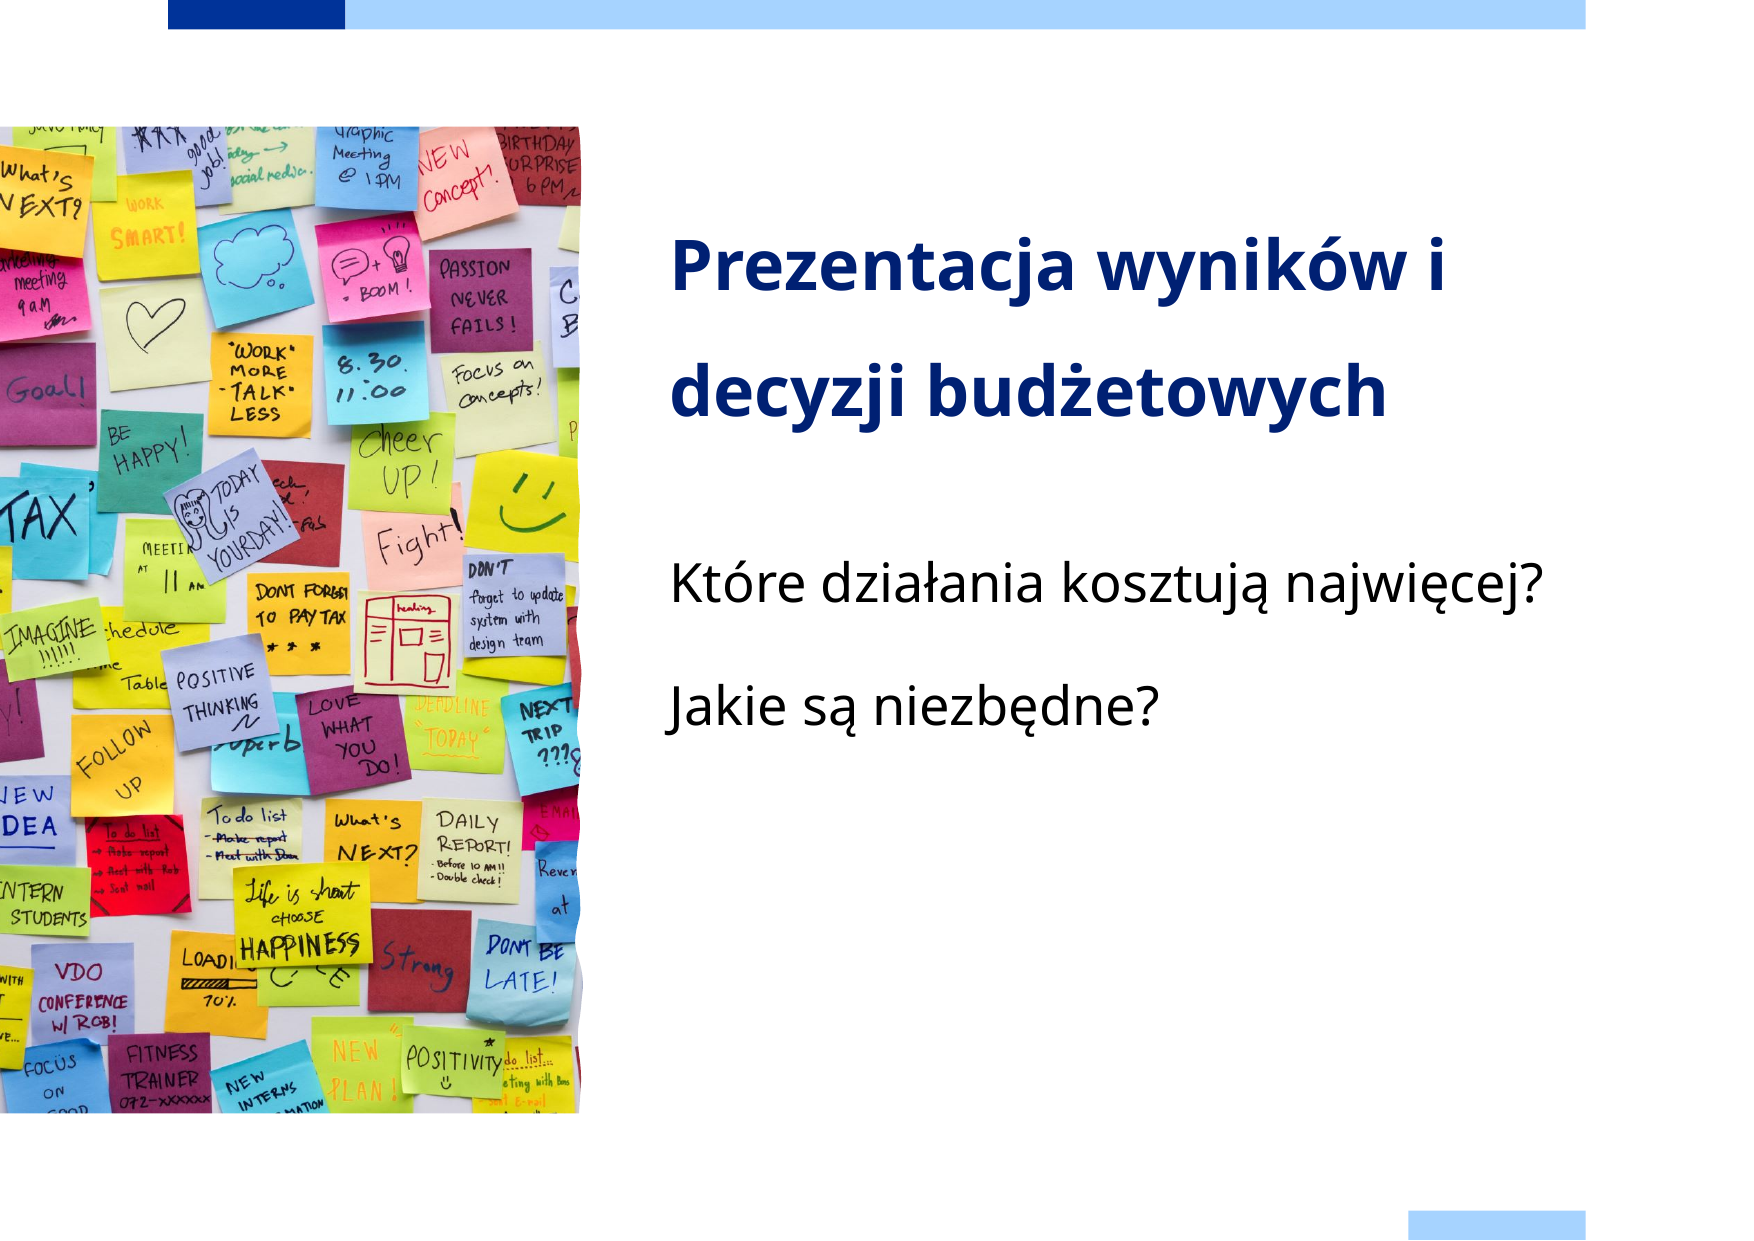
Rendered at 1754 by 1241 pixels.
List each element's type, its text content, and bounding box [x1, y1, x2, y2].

title Prezentacja wyników i decyzji budżetowych [669, 174, 1662, 431]
picture [0, 126, 583, 1114]
list Które działania kosztują najwięcej? Jakie są niezbędne? [669, 516, 1662, 1018]
